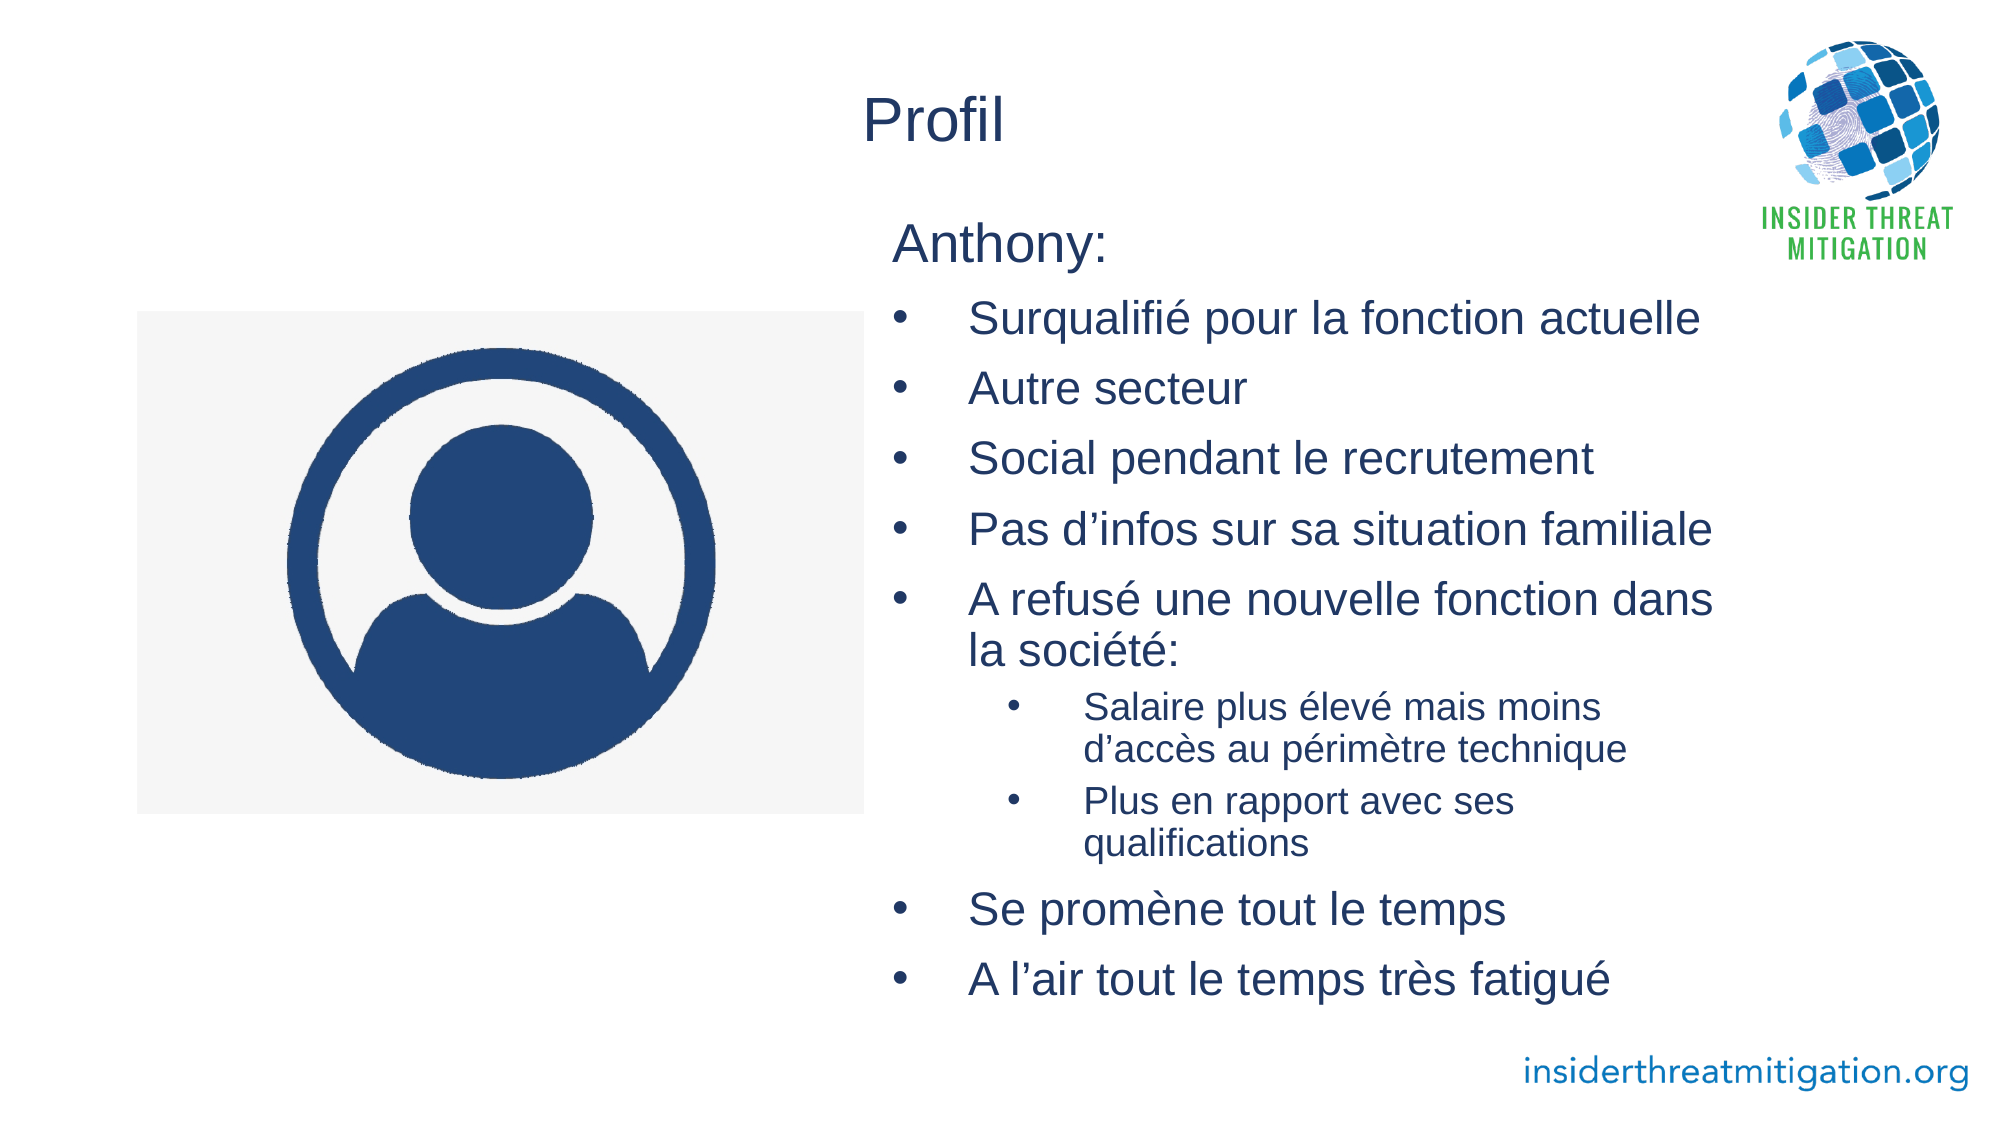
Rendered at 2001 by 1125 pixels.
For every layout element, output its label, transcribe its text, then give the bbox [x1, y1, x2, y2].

title Profil [137, 59, 1748, 183]
picture [1758, 20, 1968, 281]
picture [137, 311, 864, 814]
picture [1478, 994, 2000, 1125]
list Anthony: Surqualifié pour la fonction actuelle Autre secteur Social pendant le recrutement Pas d’infos sur sa situation familiale A refusé une nouvelle fonction dans la société: Salaire plus élevé mais moins d’accès au périmètre technique Plus en rapport avec ses qualifications Se promène tout le temps A l’air tout le temps très fatigué [877, 207, 1748, 1014]
